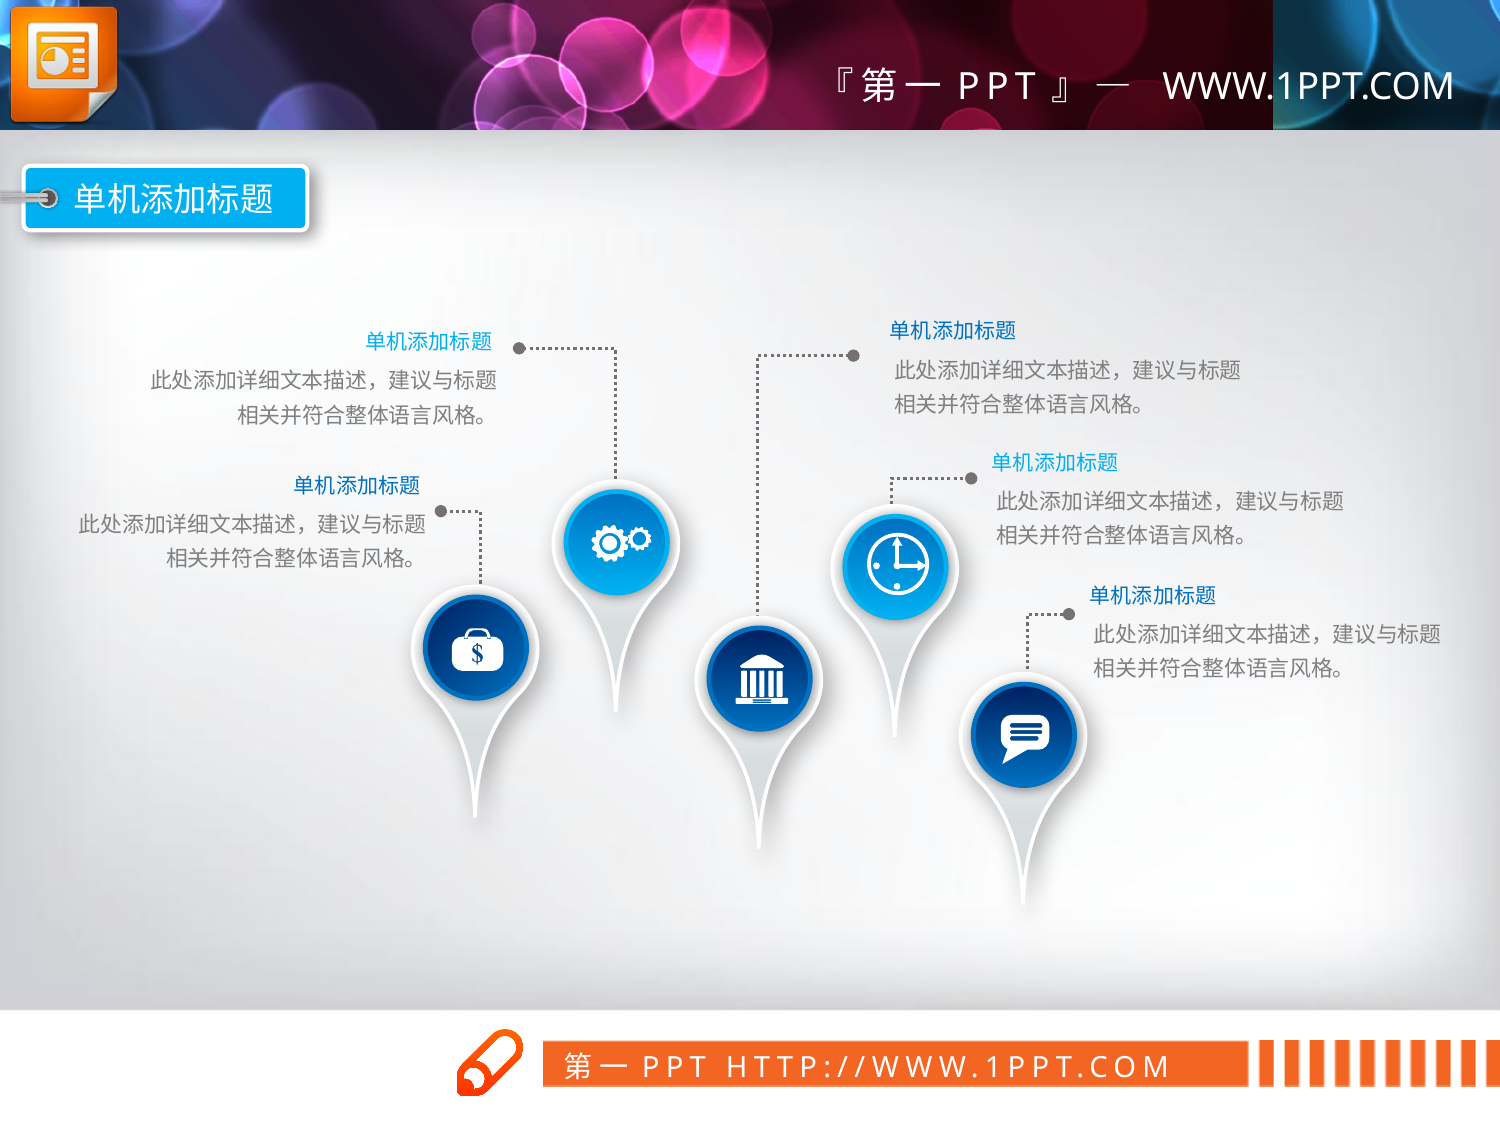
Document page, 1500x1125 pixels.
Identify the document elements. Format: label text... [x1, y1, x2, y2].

picture [0, 0, 1500, 1012]
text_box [831, 505, 958, 632]
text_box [0, 193, 48, 202]
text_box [757, 299, 1263, 617]
text_box [23, 165, 307, 190]
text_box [1027, 563, 1463, 708]
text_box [891, 431, 1365, 575]
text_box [37, 188, 58, 209]
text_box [827, 583, 1022, 644]
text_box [695, 617, 822, 743]
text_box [960, 673, 1086, 799]
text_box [53, 453, 481, 609]
text_box 单机添加标题 [39, 170, 308, 225]
text_box [23, 210, 308, 231]
picture [543, 1040, 1500, 1087]
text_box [124, 310, 616, 492]
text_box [412, 586, 538, 712]
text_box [553, 480, 679, 607]
